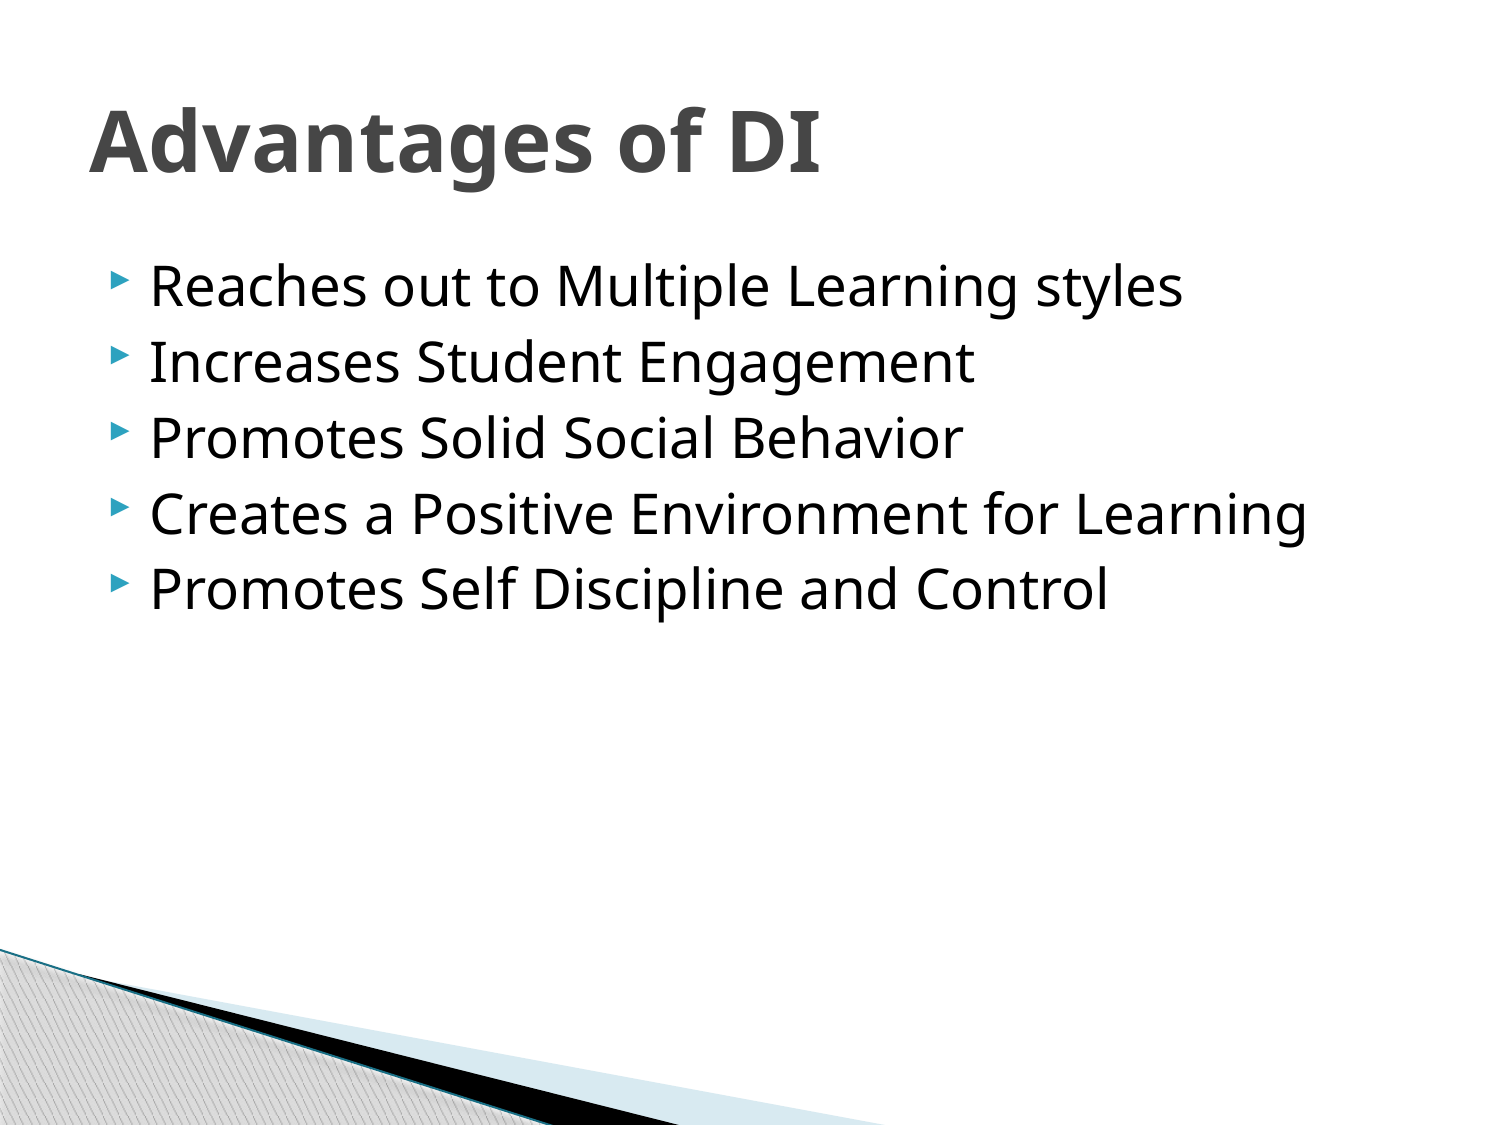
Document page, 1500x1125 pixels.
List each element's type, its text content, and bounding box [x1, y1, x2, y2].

list Reaches out to Multiple Learning styles Increases Student Engagement Promotes Solid Social Behavior Creates a Positive Environment for Learning Promotes Self Discipline and Control [75, 243, 1425, 986]
title Advantages of DI [75, 45, 1425, 233]
